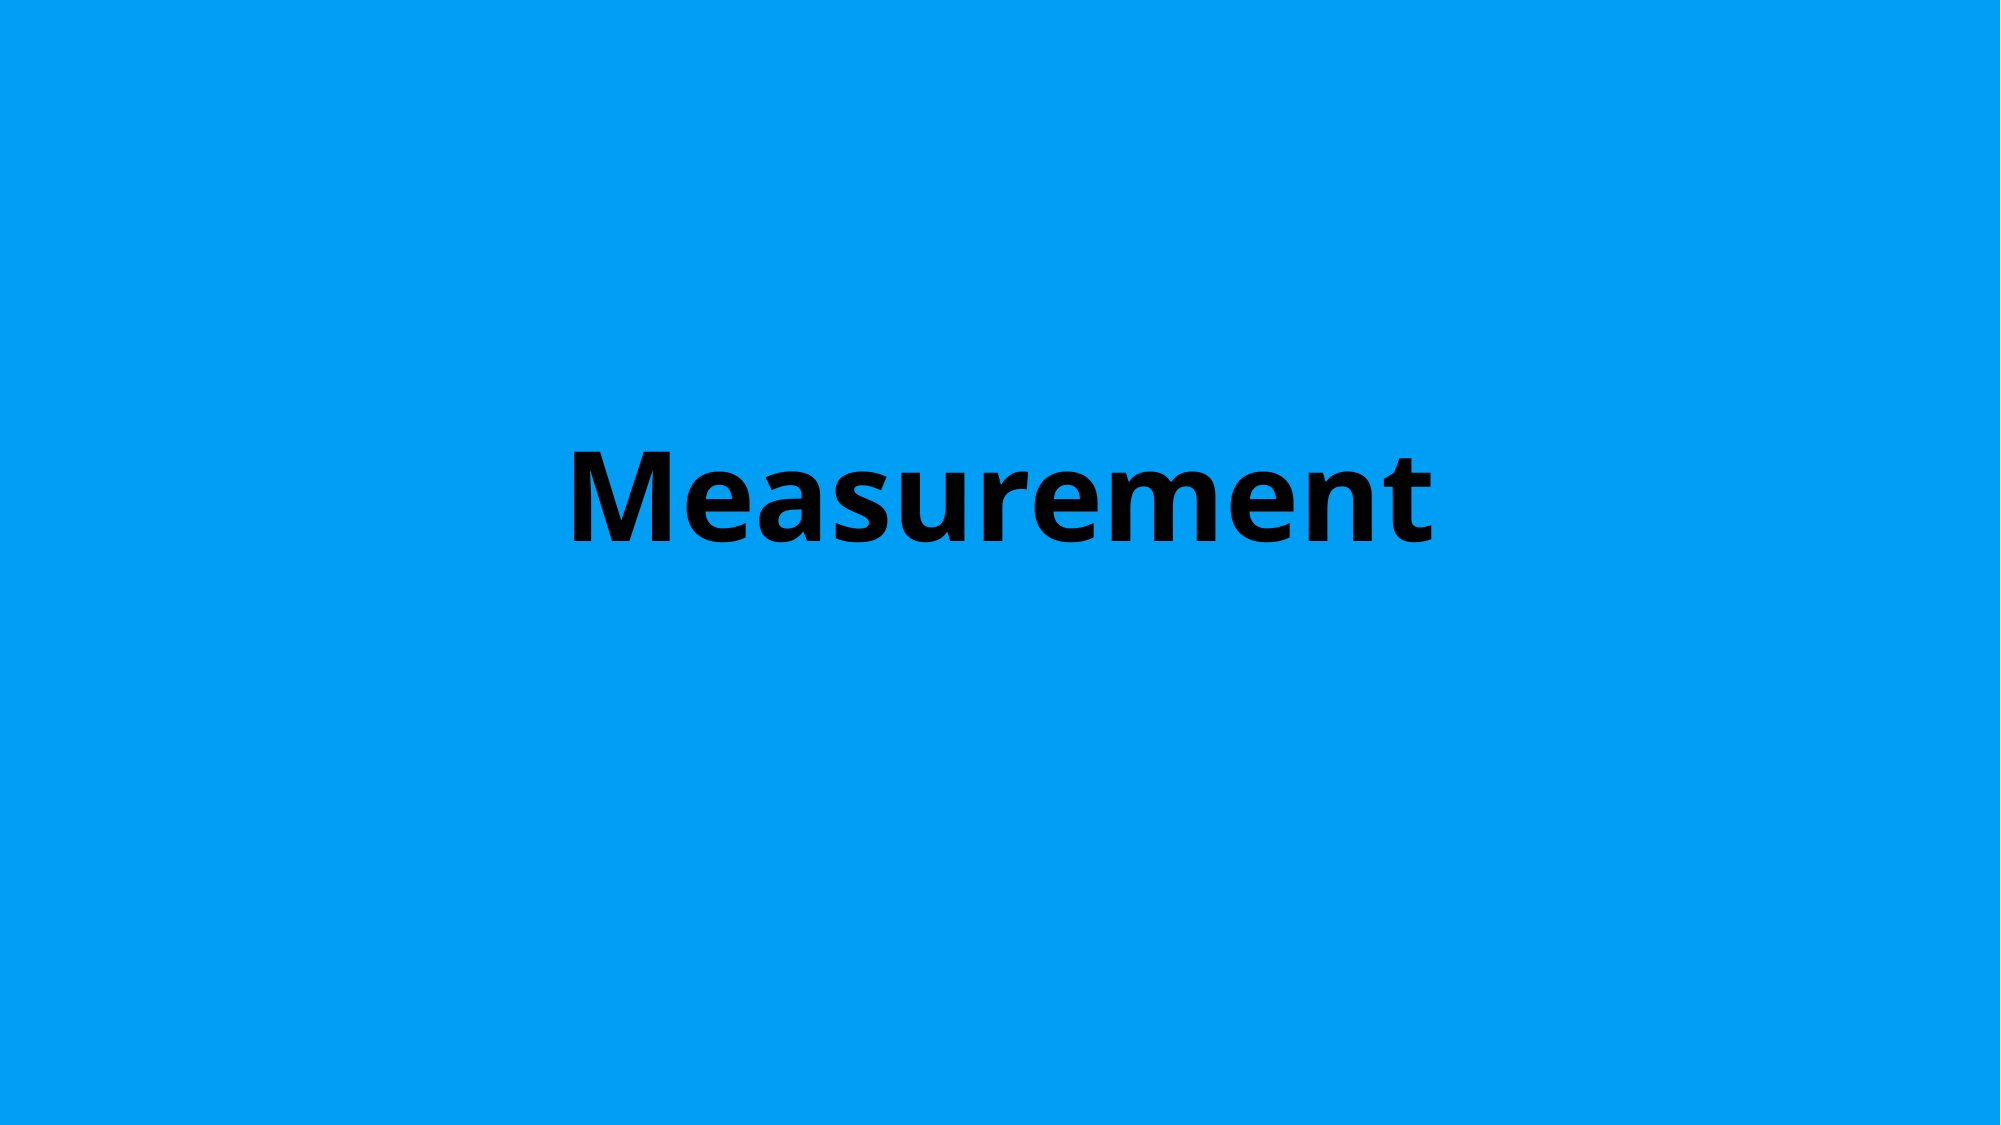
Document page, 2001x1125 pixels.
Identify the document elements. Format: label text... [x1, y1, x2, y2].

title Measurement [249, 184, 1750, 576]
